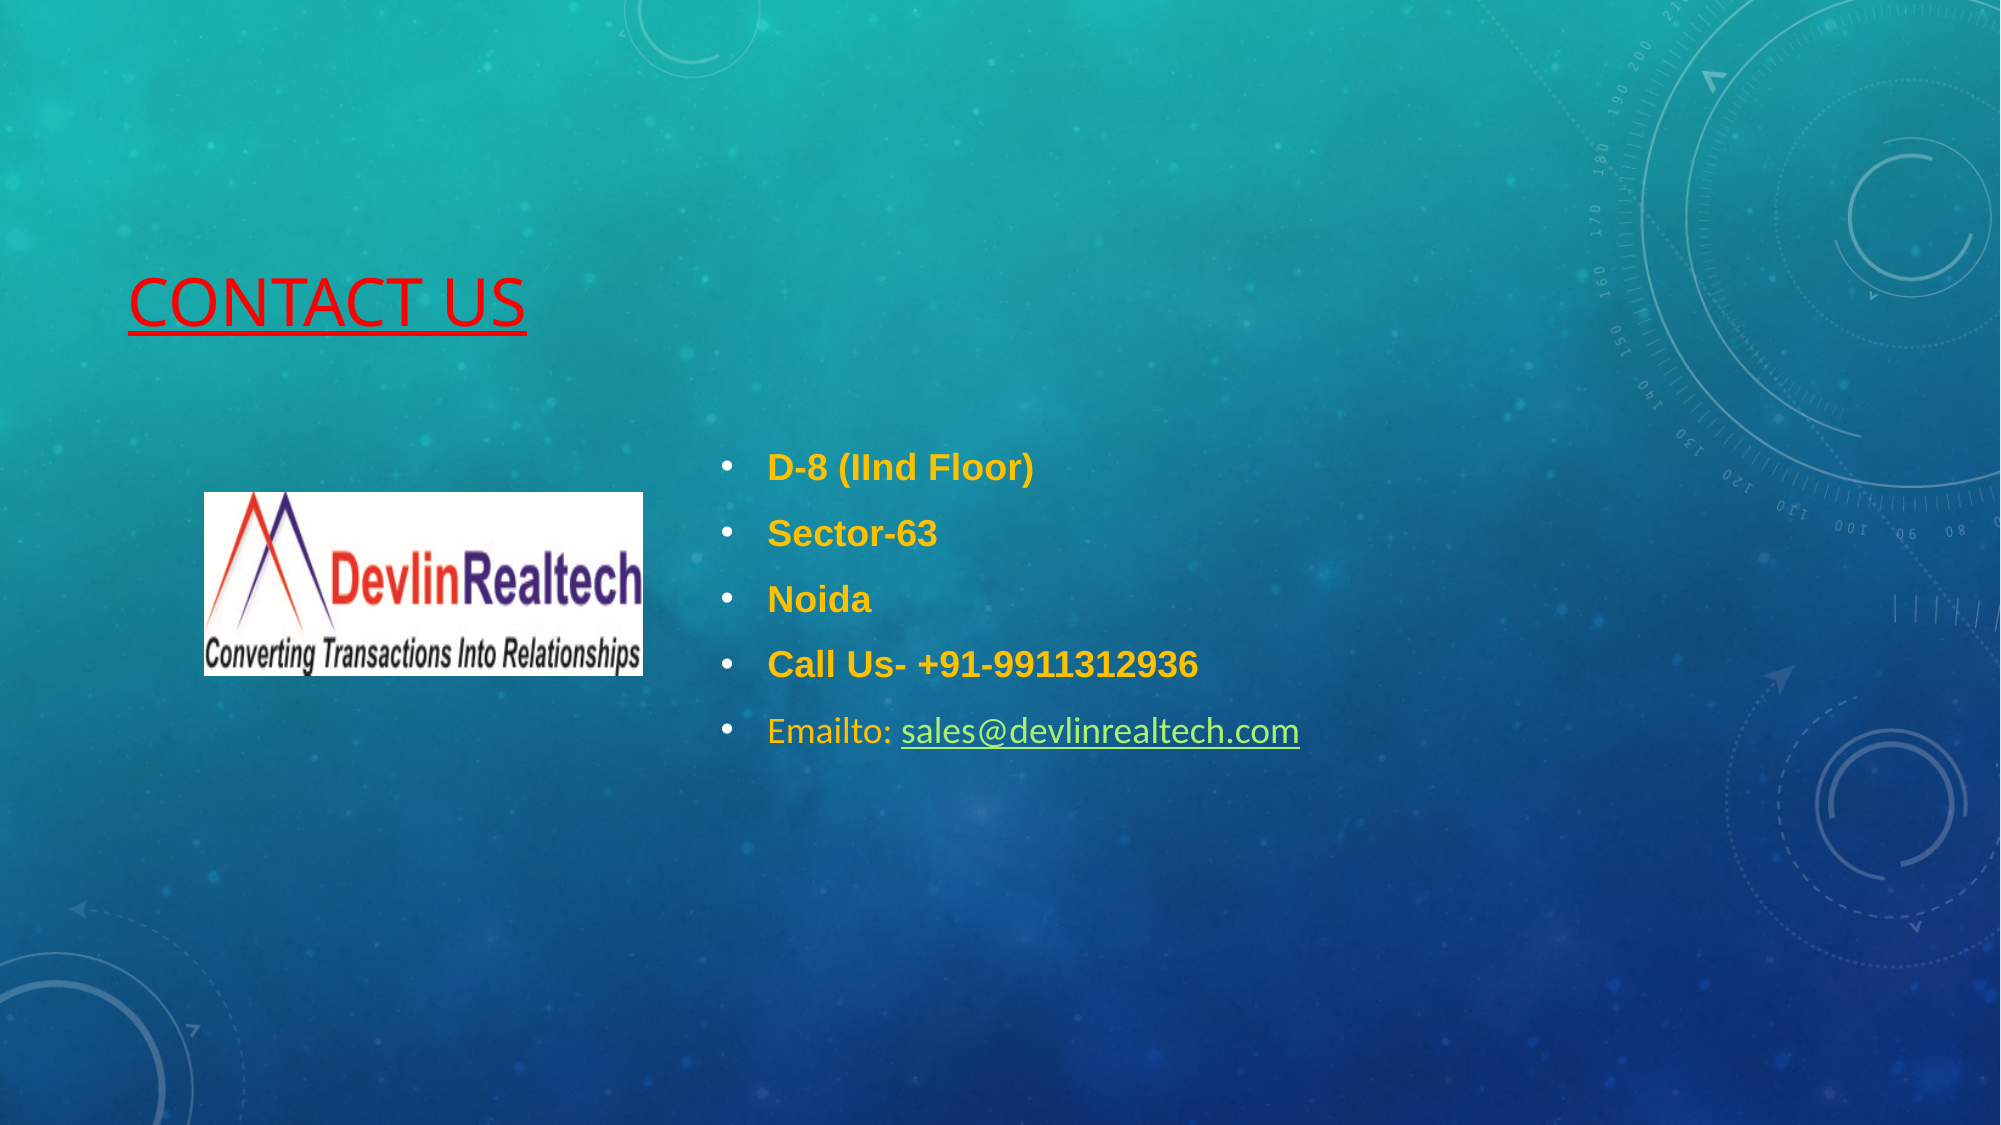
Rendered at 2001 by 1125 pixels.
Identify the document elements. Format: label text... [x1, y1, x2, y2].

title Contact us [112, 247, 1775, 352]
picture [0, 0, 2001, 1125]
list D-8 (IInd Floor) Sector-63 Noida Call Us- +91-9911312936 Emailto: sales@devlinrealtech.com [705, 351, 1775, 843]
